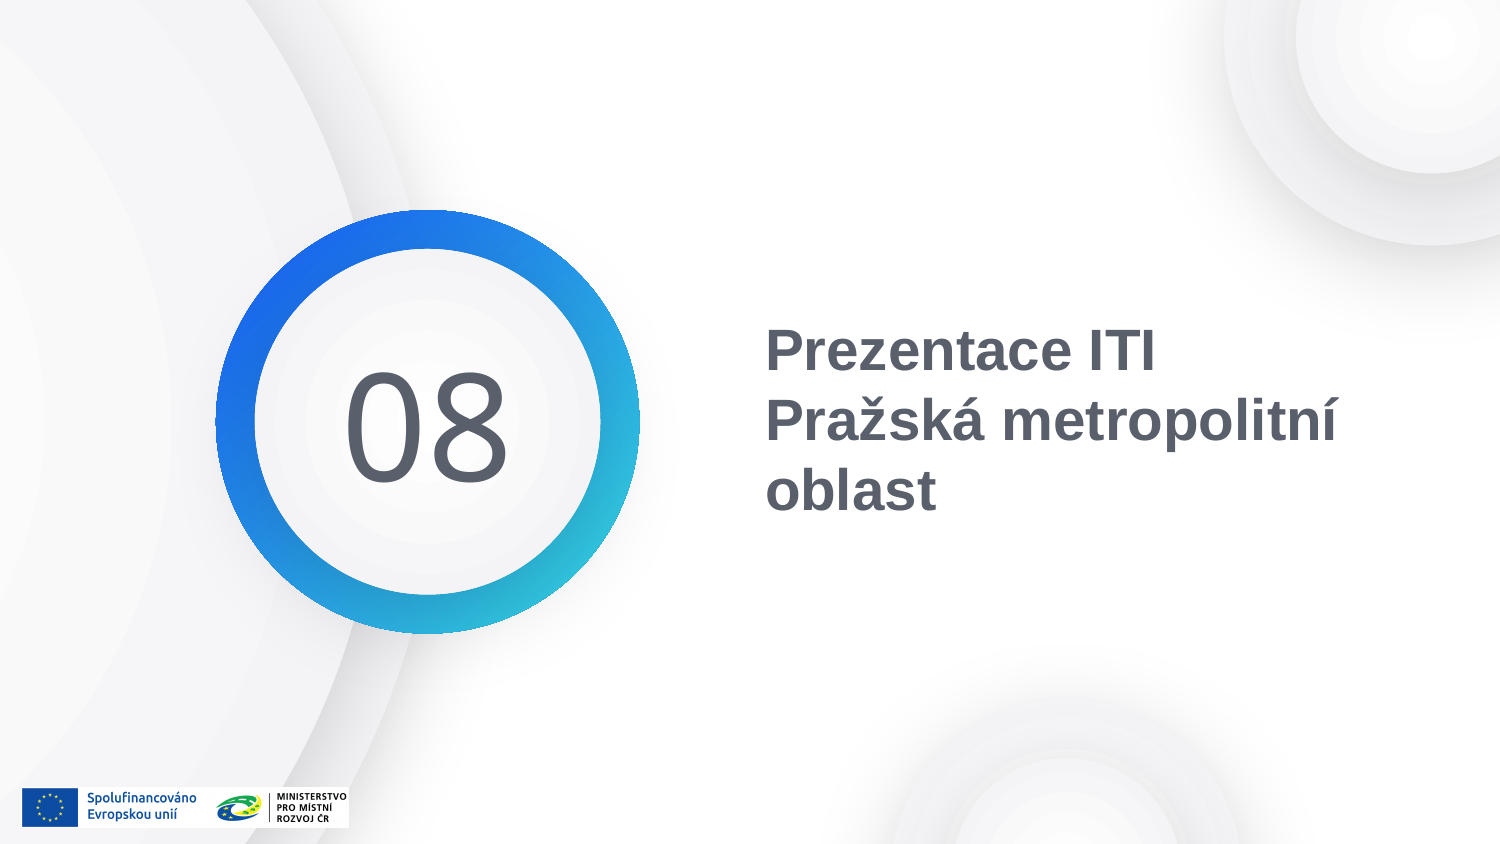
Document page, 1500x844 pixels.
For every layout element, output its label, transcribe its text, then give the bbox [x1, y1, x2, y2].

picture [21, 787, 349, 828]
title Prezentace ITI Pražská metropolitní oblast [750, 352, 1383, 483]
title 08 [286, 361, 569, 483]
